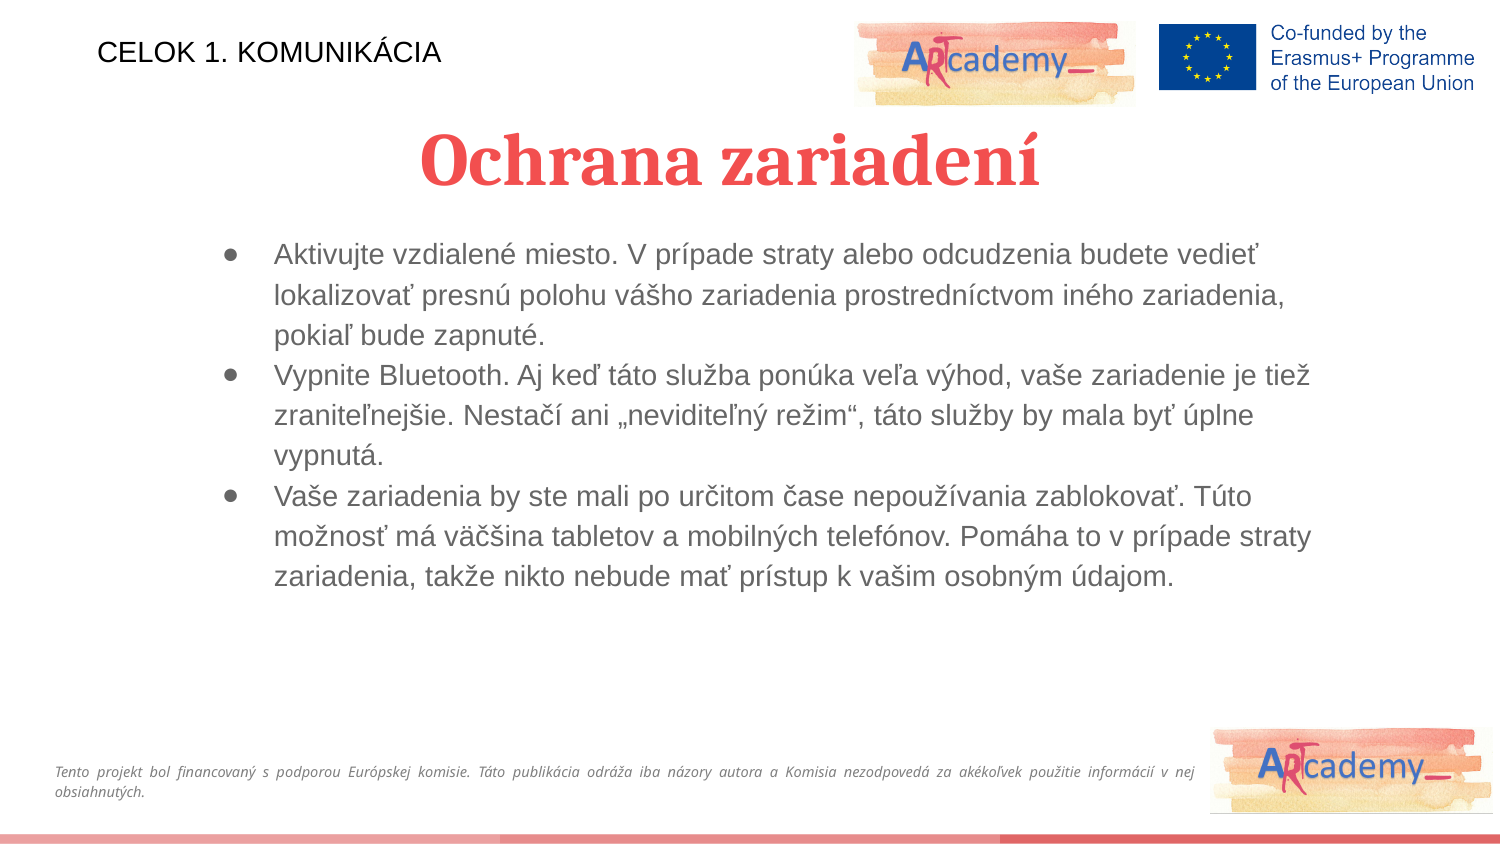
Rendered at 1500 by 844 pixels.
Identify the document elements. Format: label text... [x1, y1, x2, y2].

picture [1210, 709, 1493, 844]
title Ochrana zariadení [145, 8, 1317, 216]
picture [854, 2, 1137, 138]
text_box CELOK 1. KOMUNIKÁCIA [82, 26, 475, 76]
picture [1158, 24, 1474, 94]
list Aktivujte vzdialené miesto. V prípade straty alebo odcudzenia budete vedieť lokalizovať presnú polohu vášho zariadenia prostredníctvom iného zariadenia, pokiaľ bude zapnuté. Vypnite Bluetooth. Aj keď táto služba ponúka veľa výhod, vaše zariadenie je tiež zraniteľnejšie. Nestačí ani „neviditeľný režim“, táto služby by mala byť úplne vypnutá. Vaše zariadenia by ste mali po určitom čase nepoužívania zablokovať. Túto možnosť má väčšina tabletov a mobilných telefónov. Pomáha to v prípade straty zariadenia, takže nikto nebude mať prístup k vašim osobným údajom. [183, 215, 1371, 615]
text_box Tento projekt bol financovaný s podporou Európskej komisie. Táto publikácia odráža iba názory autora a Komisia nezodpovedá za akékoľvek použitie informácií v nej obsiahnutých. [39, 754, 1205, 799]
